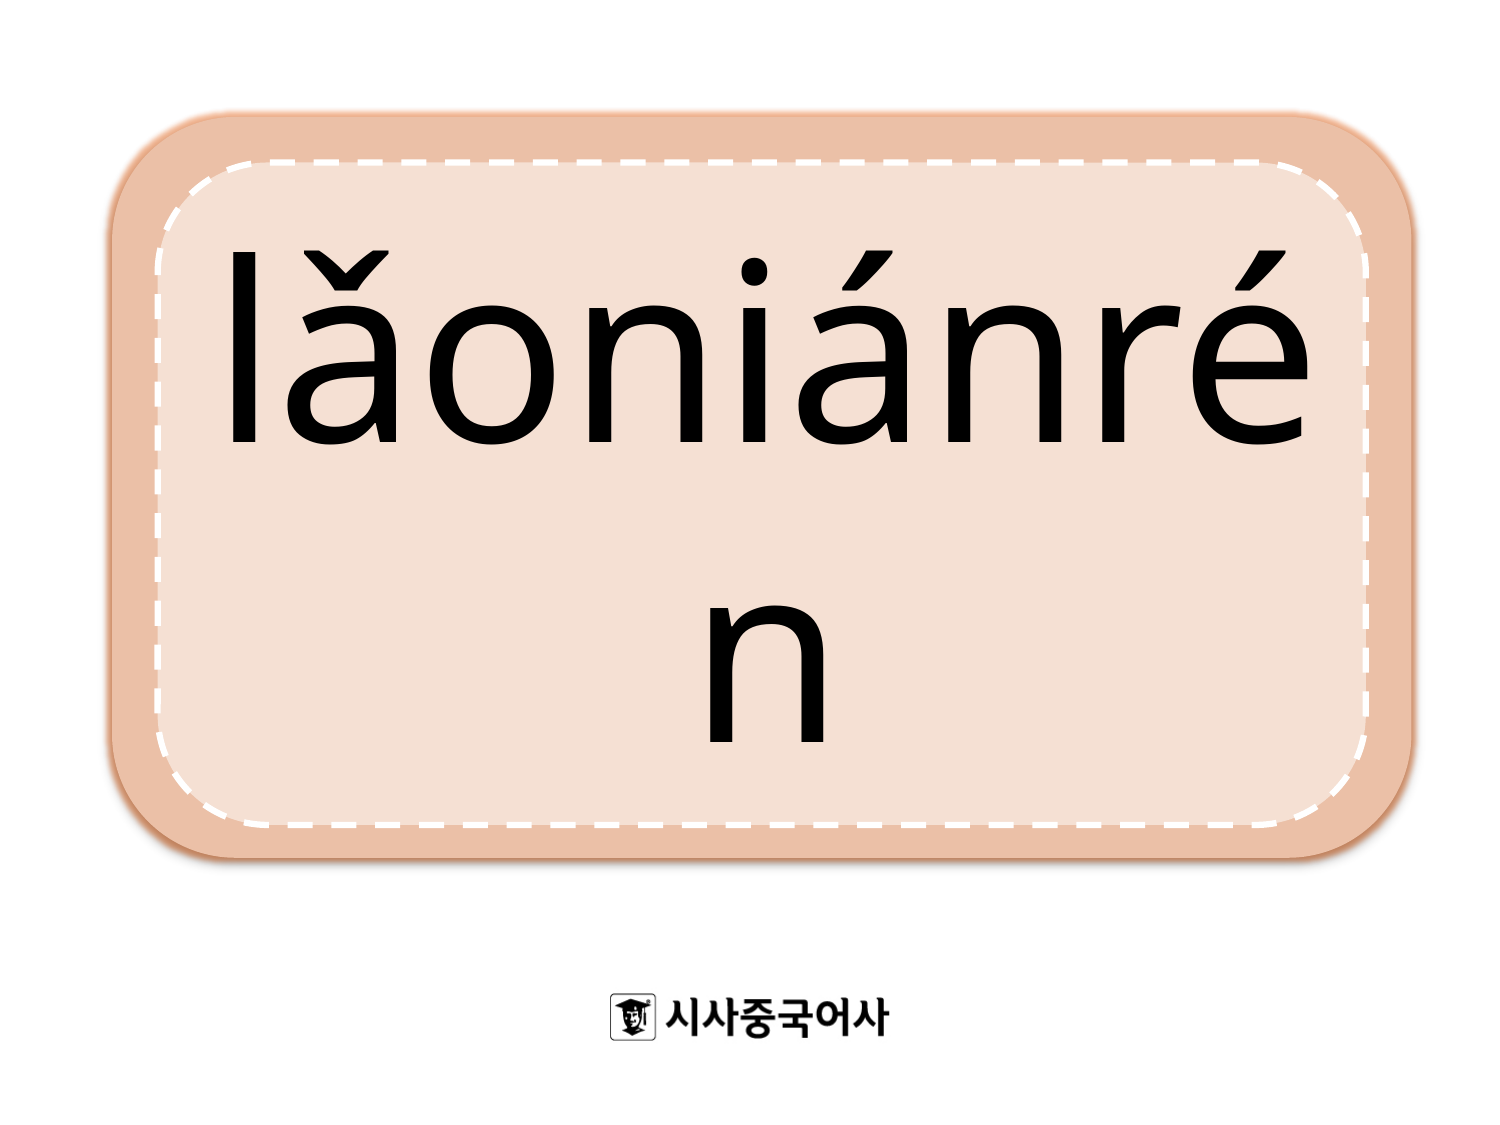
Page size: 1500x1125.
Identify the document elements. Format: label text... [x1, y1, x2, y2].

picture [602, 987, 898, 1047]
text_box lǎoniánrén [162, 160, 1371, 824]
